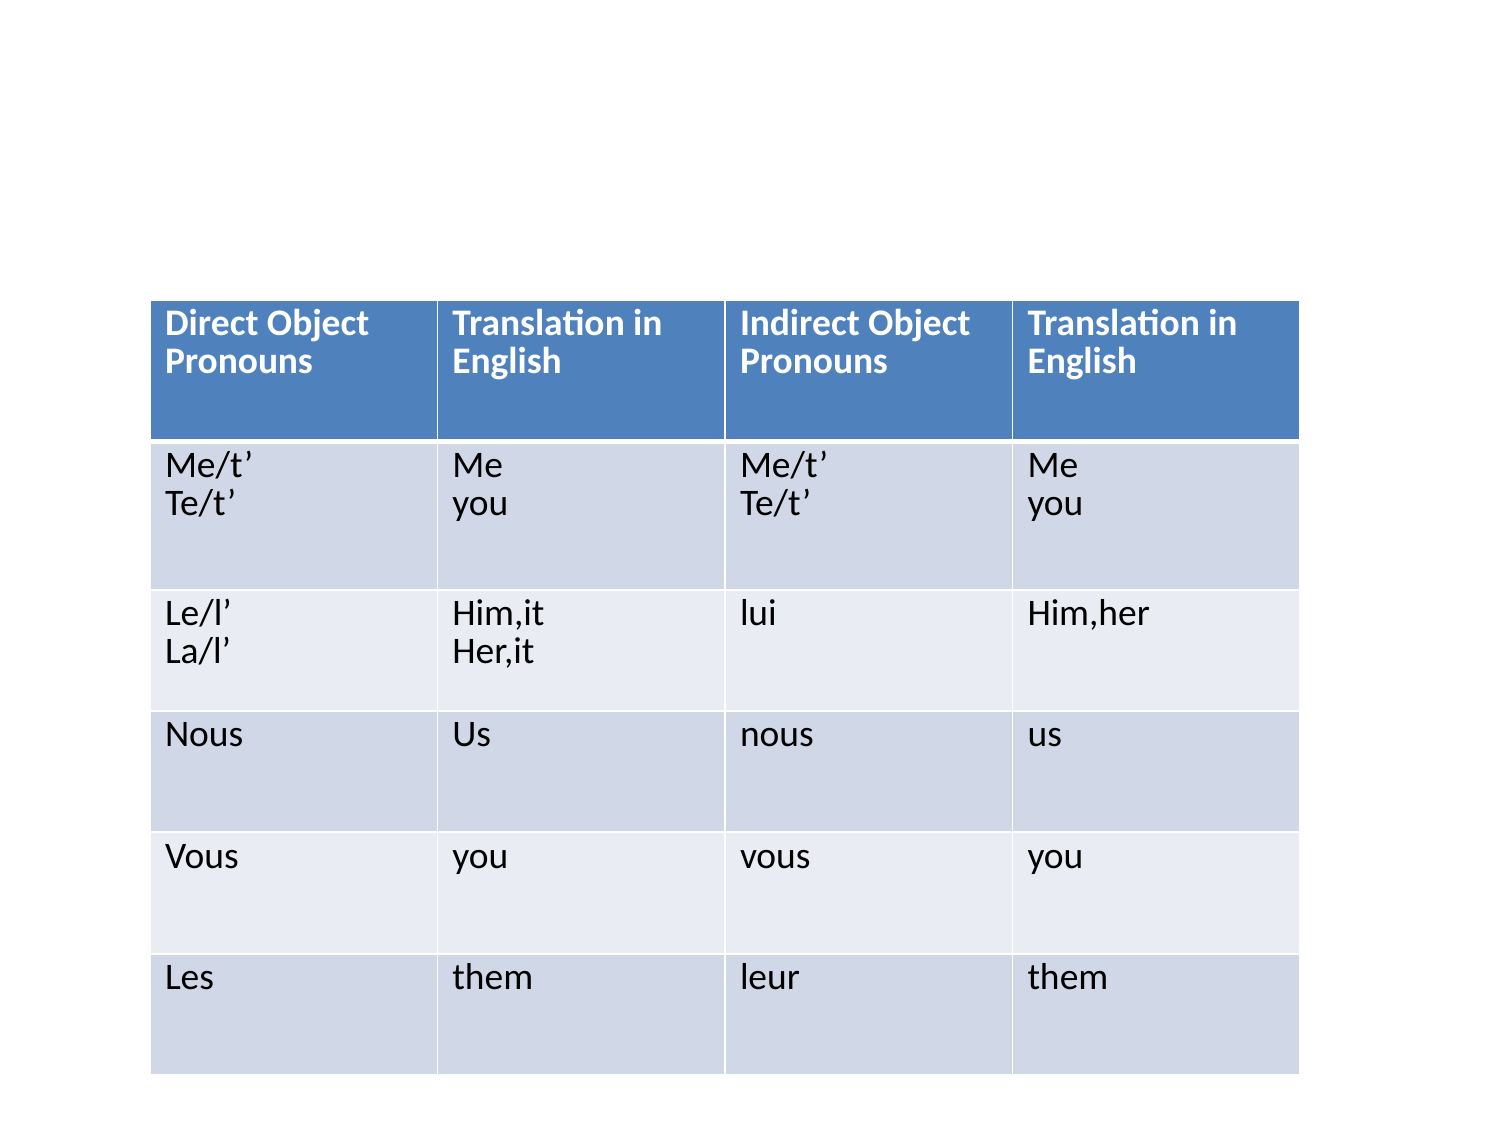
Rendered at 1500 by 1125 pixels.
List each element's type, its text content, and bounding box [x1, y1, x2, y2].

table_cell lui [726, 591, 1012, 710]
table_cell Me you [1013, 444, 1299, 589]
table_header Direct Object Pronouns [151, 301, 437, 439]
table_cell you [1013, 833, 1299, 953]
table_cell them [438, 955, 724, 1074]
table_cell nous [726, 712, 1012, 831]
table_cell Les [151, 955, 437, 1074]
table_cell Me/t’ Te/t’ [151, 444, 437, 589]
table_cell Vous [151, 833, 437, 953]
table_cell vous [726, 833, 1012, 953]
table_cell Le/l’ La/l’ [151, 591, 437, 710]
table_cell Us [438, 712, 724, 831]
table_cell us [1013, 712, 1299, 831]
table_cell Him,it Her,it [438, 591, 724, 710]
table_cell them [1013, 955, 1299, 1074]
table_cell Me you [438, 444, 724, 589]
table_cell leur [726, 955, 1012, 1074]
table_cell Him,her [1013, 591, 1299, 710]
table_cell Me/t’ Te/t’ [726, 444, 1012, 589]
table_cell you [438, 833, 724, 953]
table_header Translation in English [1013, 301, 1299, 439]
table_header Indirect Object Pronouns [726, 301, 1012, 439]
table_cell Nous [151, 712, 437, 831]
table_header Translation in English [438, 301, 724, 439]
